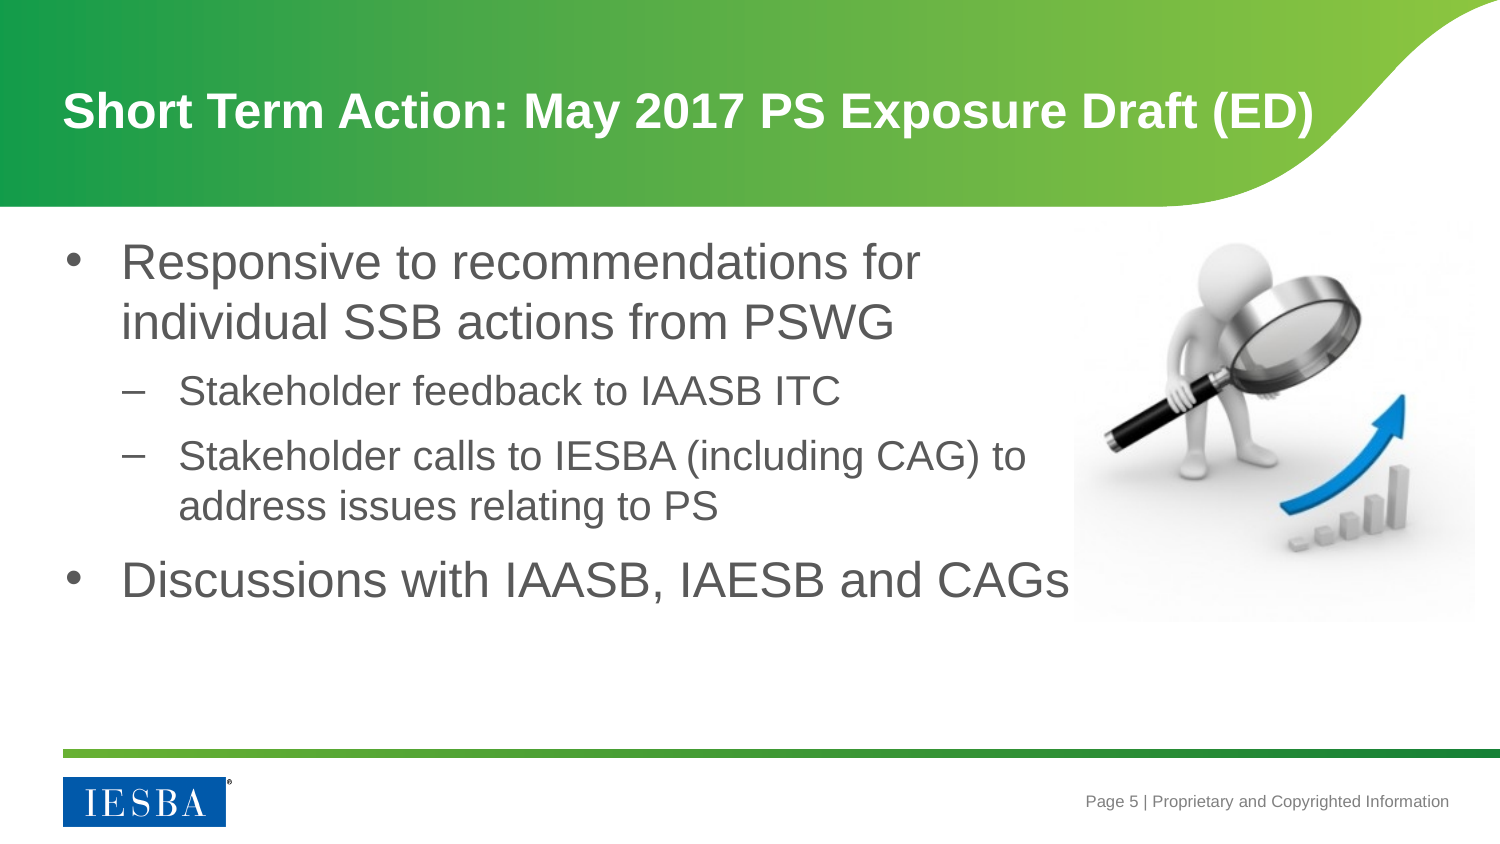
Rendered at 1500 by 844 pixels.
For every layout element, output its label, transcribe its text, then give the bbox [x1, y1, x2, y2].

picture [1074, 221, 1476, 623]
picture [63, 777, 232, 827]
title Short Term Action: May 2017 PS Exposure Draft (ED) [62, 75, 1325, 142]
picture [0, 0, 1500, 207]
list Responsive to recommendations for individual SSB actions from PSWG Stakeholder feedback to IAASB ITC Stakeholder calls to IESBA (including CAG) to address issues relating to PS Discussions with IAASB, IAESB and CAGs [50, 221, 1088, 747]
